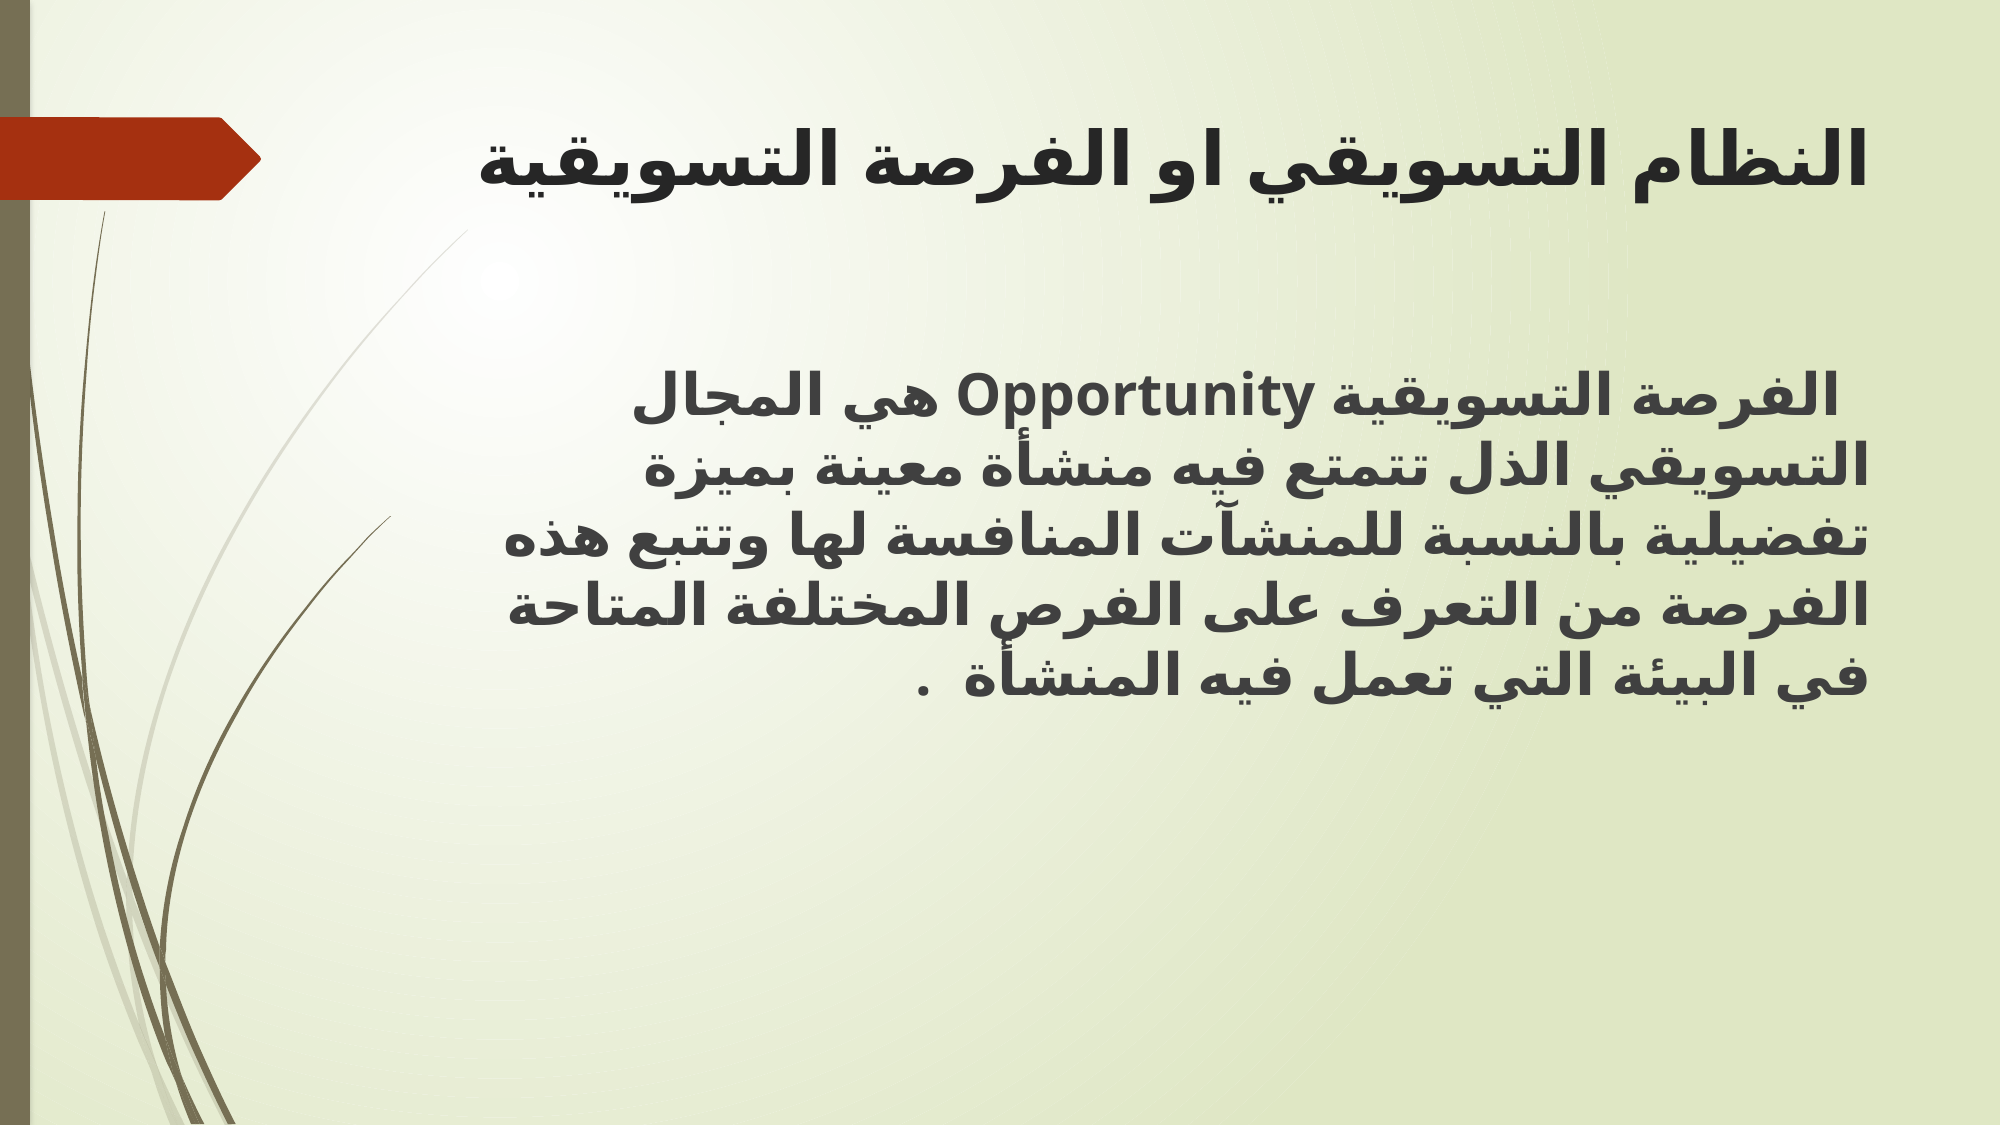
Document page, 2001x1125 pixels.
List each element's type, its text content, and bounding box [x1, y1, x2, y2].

title النظام التسويقي او الفرصة التسويقية [425, 102, 1888, 313]
list الفرصة التسويقية Opportunity هي المجال التسويقي الذل تتمتع فيه منشأة معينة بميزة تفضيلية بالنسبة للمنشآت المنافسة لها وتتبع هذه الفرصة من التعرف على الفرص المختلفة المتاحة في البيئة التي تعمل فيه المنشأة . [424, 350, 1888, 970]
